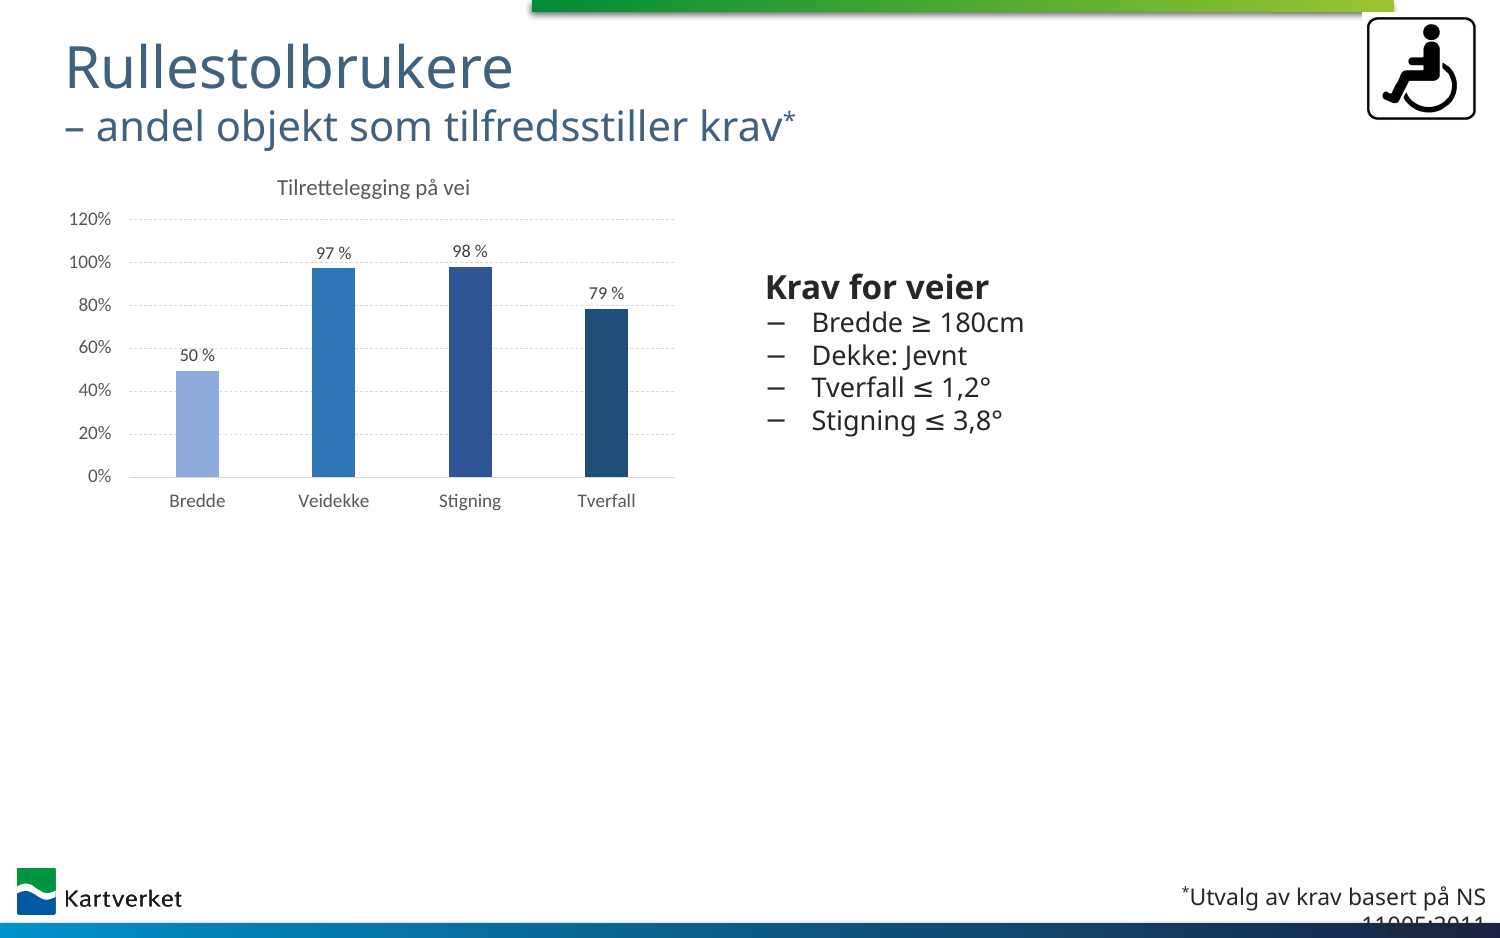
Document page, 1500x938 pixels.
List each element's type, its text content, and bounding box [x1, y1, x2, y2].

text_box Rullestolbrukere – andel objekt som tilfredsstiller krav* [49, 25, 1431, 158]
text_box Krav for veier Bredde ≥ 180cm Dekke: Jevnt Tverfall ≤ 1,2° Stigning ≤ 3,8° [750, 258, 1234, 444]
picture [1362, 12, 1481, 126]
picture [62, 166, 686, 519]
text_box *Utvalg av krav basert på NS 11005:2011 [1068, 873, 1500, 938]
